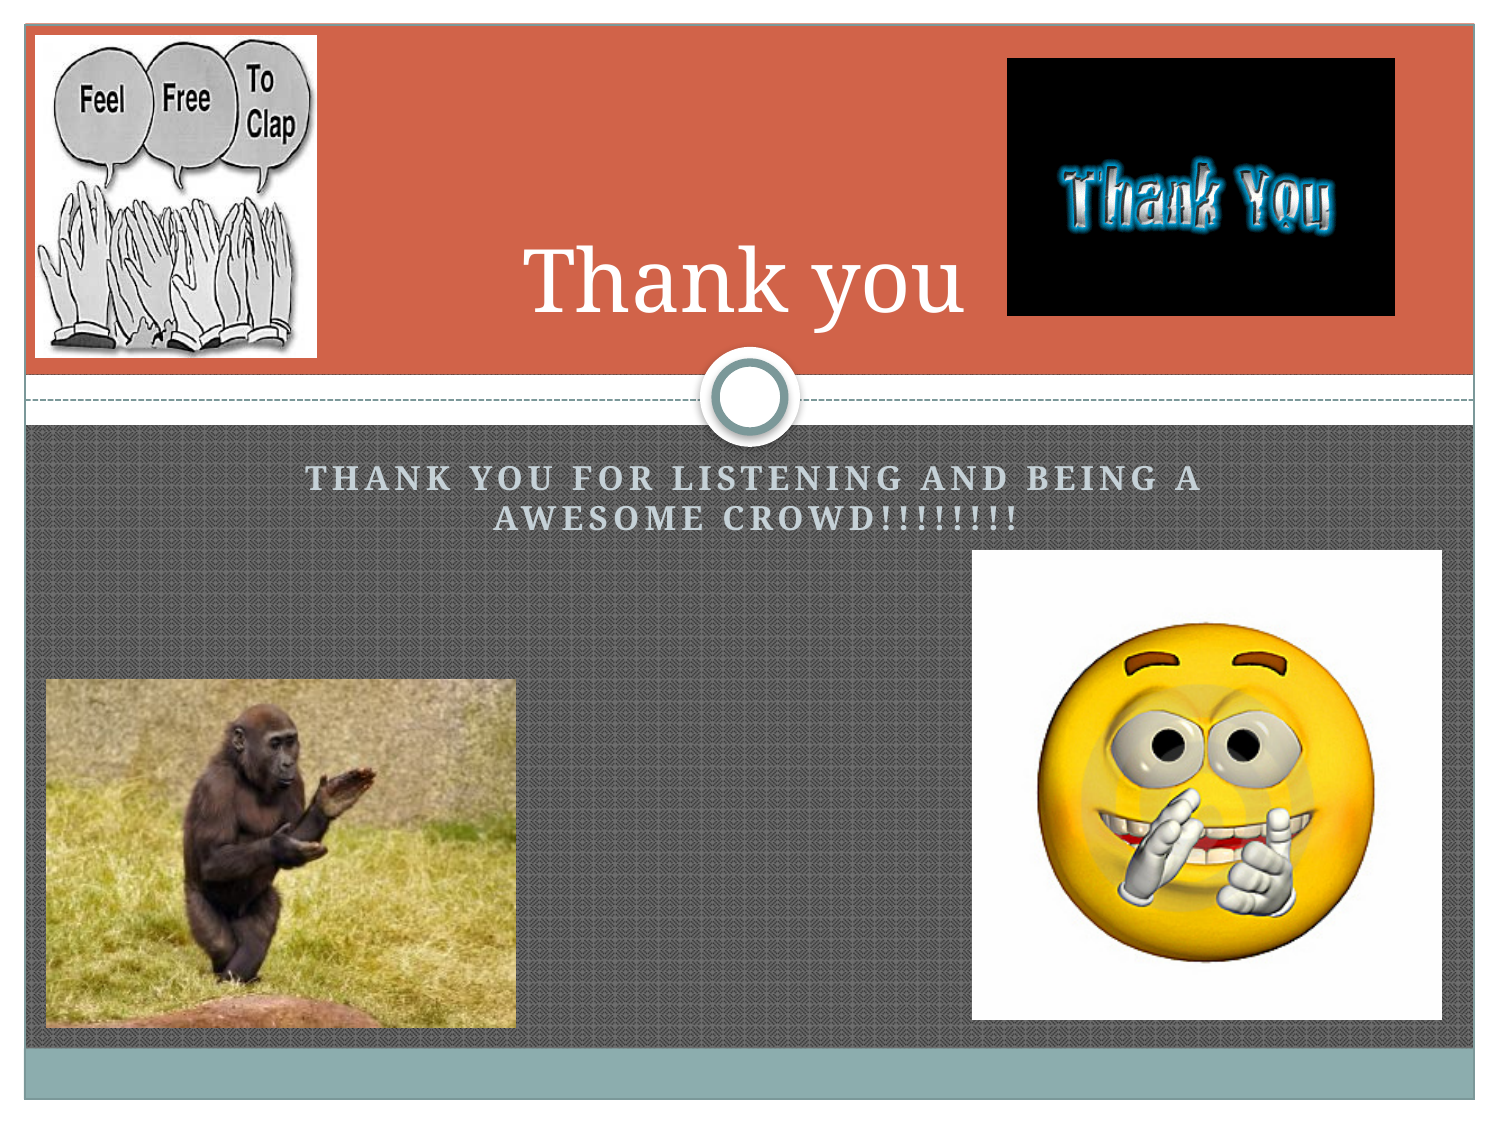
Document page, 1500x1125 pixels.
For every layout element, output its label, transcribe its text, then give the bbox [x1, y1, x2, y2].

picture [46, 679, 516, 1029]
picture [972, 550, 1442, 1020]
title Thank you [324, 87, 1394, 338]
picture [1007, 58, 1395, 316]
picture [34, 34, 317, 358]
list THANK YOU FOR LISTENING AND BEING A AWESOME Crowd!!!!!!!! [224, 449, 1288, 725]
